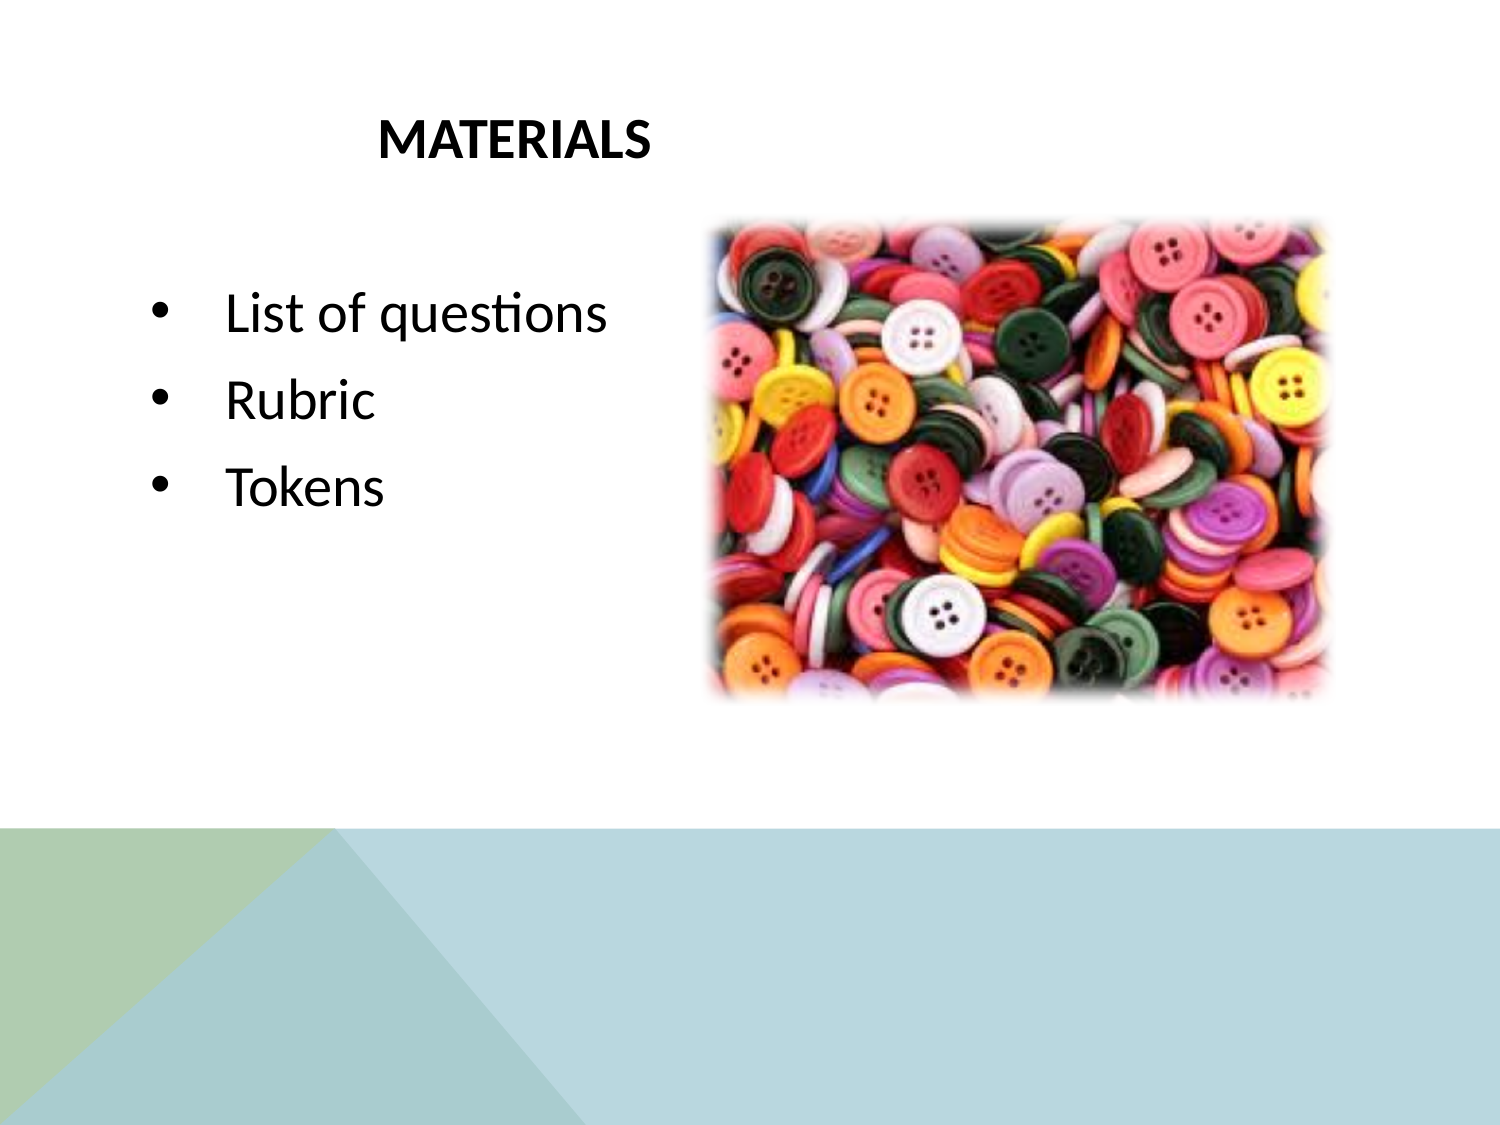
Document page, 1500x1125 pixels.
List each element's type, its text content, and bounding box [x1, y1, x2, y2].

title Materials [362, 125, 900, 180]
picture [699, 212, 1337, 708]
list List of questions Rubric Tokens [135, 180, 1369, 768]
